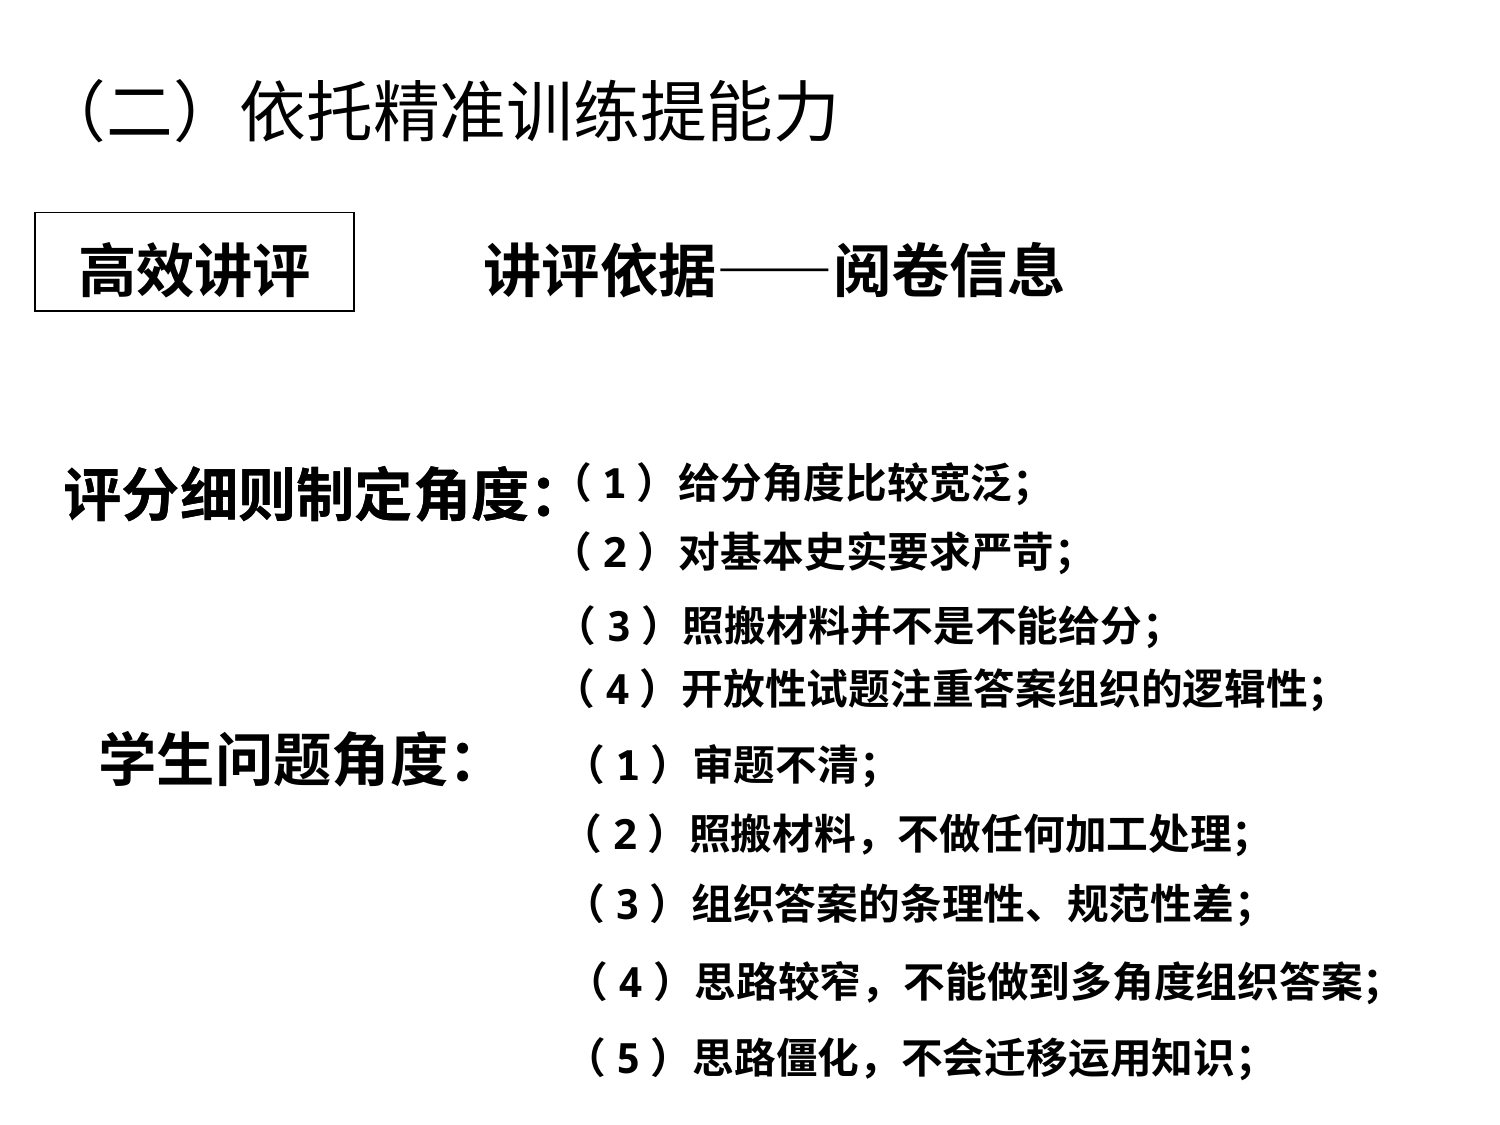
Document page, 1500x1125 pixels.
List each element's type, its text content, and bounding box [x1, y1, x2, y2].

text_box 评分细则制定角度： [28, 437, 565, 536]
text_box （4）思路较窄，不能做到多角度组织答案； [547, 938, 1424, 1014]
text_box 讲评依据——阅卷信息 [425, 212, 1125, 312]
text_box （5）思路僵化，不会迁移运用知识； [482, 1014, 1359, 1090]
text_box （1）审题不清； [479, 721, 986, 790]
text_box （2）对基本史实要求严苛； [501, 508, 1147, 584]
text_box 学生问题角度： [34, 702, 479, 801]
text_box （1）给分角度比较宽泛； [479, 439, 1125, 514]
text_box （二）依托精准训练提能力 [24, 62, 1407, 158]
text_box （3）照搬材料并不是不能给分； [406, 582, 1332, 658]
text_box 高效讲评 [35, 212, 355, 312]
text_box （4）开放性试题注重答案组织的逻辑性； [454, 645, 1449, 721]
text_box （3）组织答案的条理性、规范性差； [481, 860, 1358, 936]
text_box （2）照搬材料，不做任何加工处理； [478, 790, 1356, 866]
